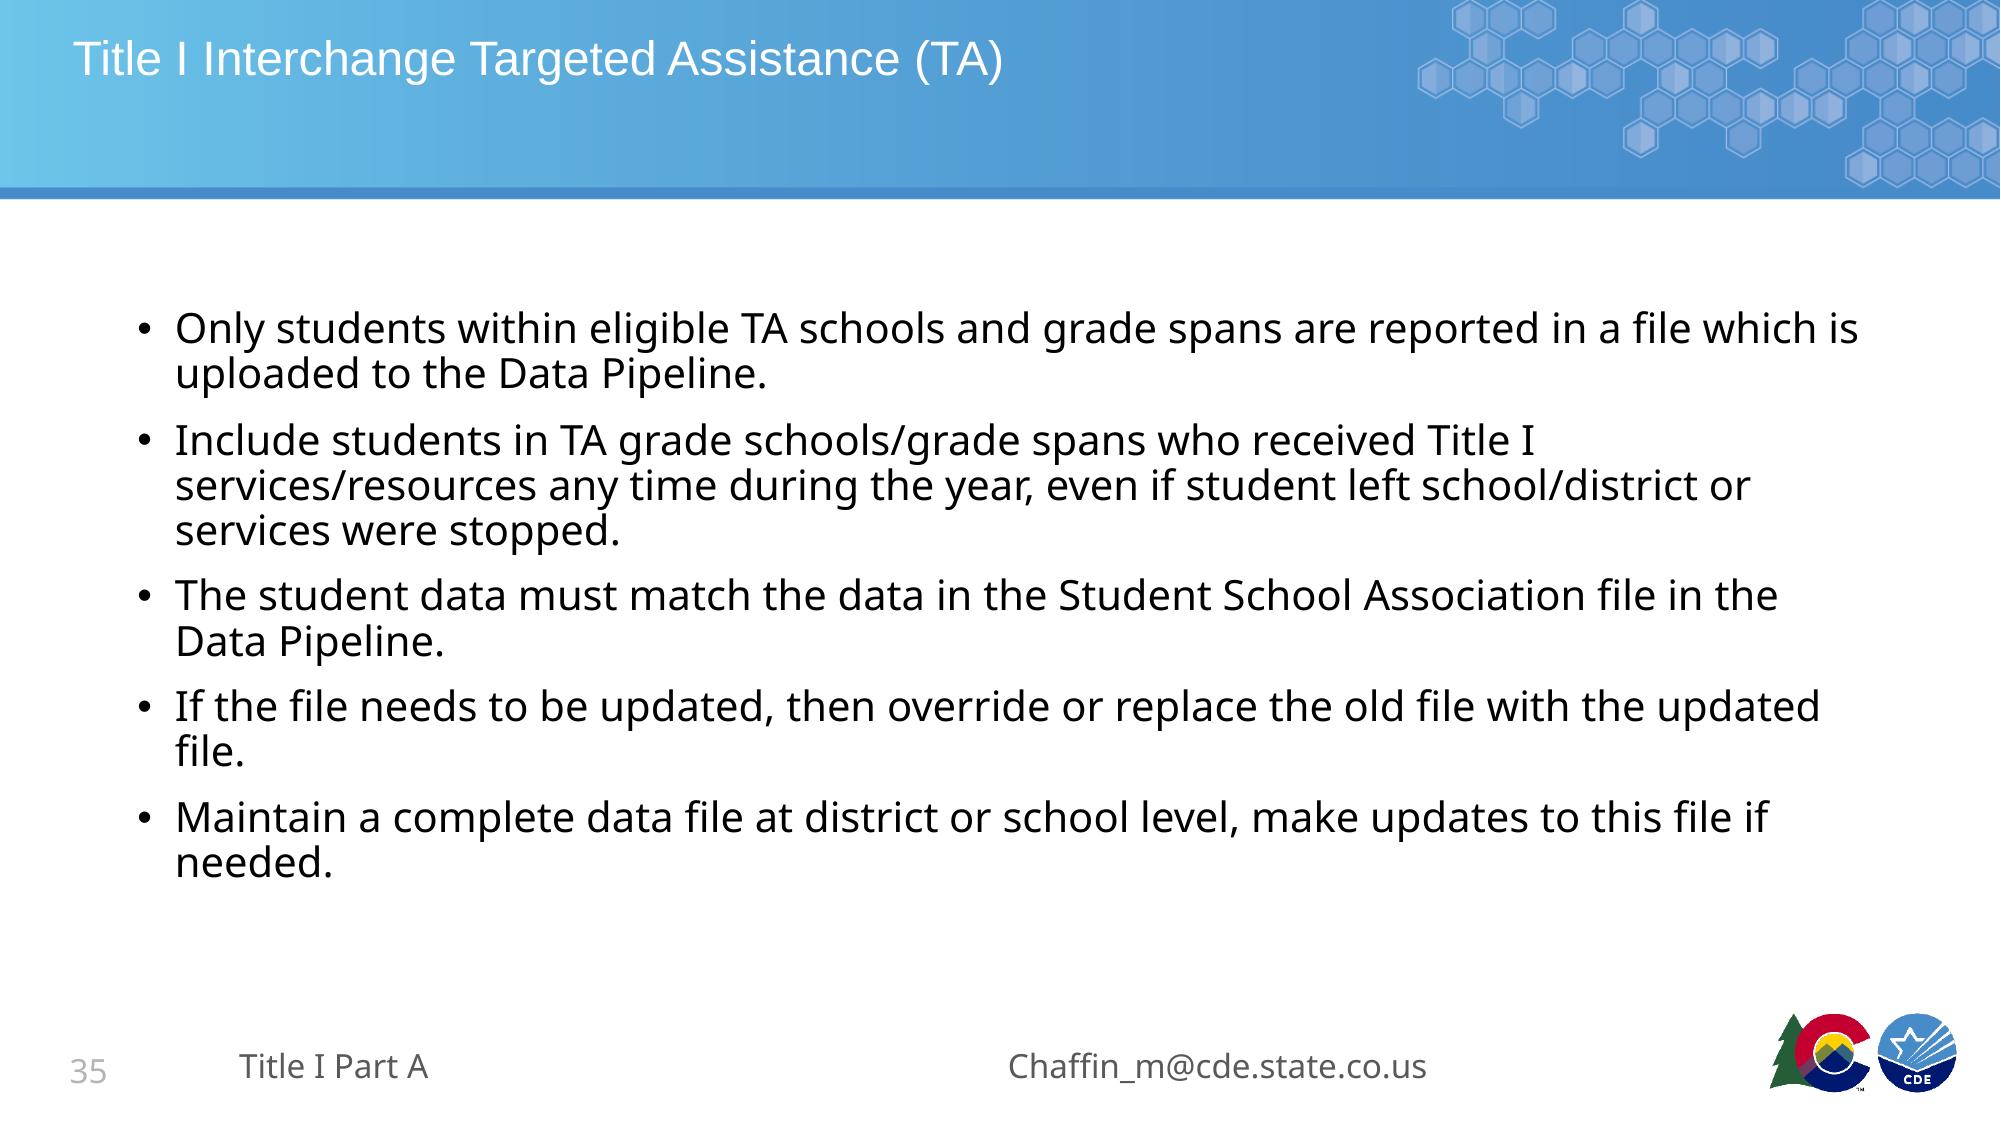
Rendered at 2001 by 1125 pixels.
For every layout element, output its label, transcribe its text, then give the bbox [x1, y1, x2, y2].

picture [0, 0, 2000, 200]
list Only students within eligible TA schools and grade spans are reported in a file which is uploaded to the Data Pipeline. Include students in TA grade schools/grade spans who received Title I services/resources any time during the year, even if student left school/district or services were stopped. The student data must match the data in the Student School Association file in the Data Pipeline. If the file needs to be updated, then override or replace the old file with the updated file. Maintain a complete data file at district or school level, make updates to this file if needed. [137, 307, 1863, 969]
slide_number 35 [54, 1042, 191, 1103]
list Title I Part A [224, 1042, 960, 1103]
picture [1768, 1012, 1957, 1093]
title Title I Interchange Targeted Assistance (TA) [72, 33, 1396, 182]
list Chaffin_m@cde.state.co.us [992, 1042, 1714, 1103]
